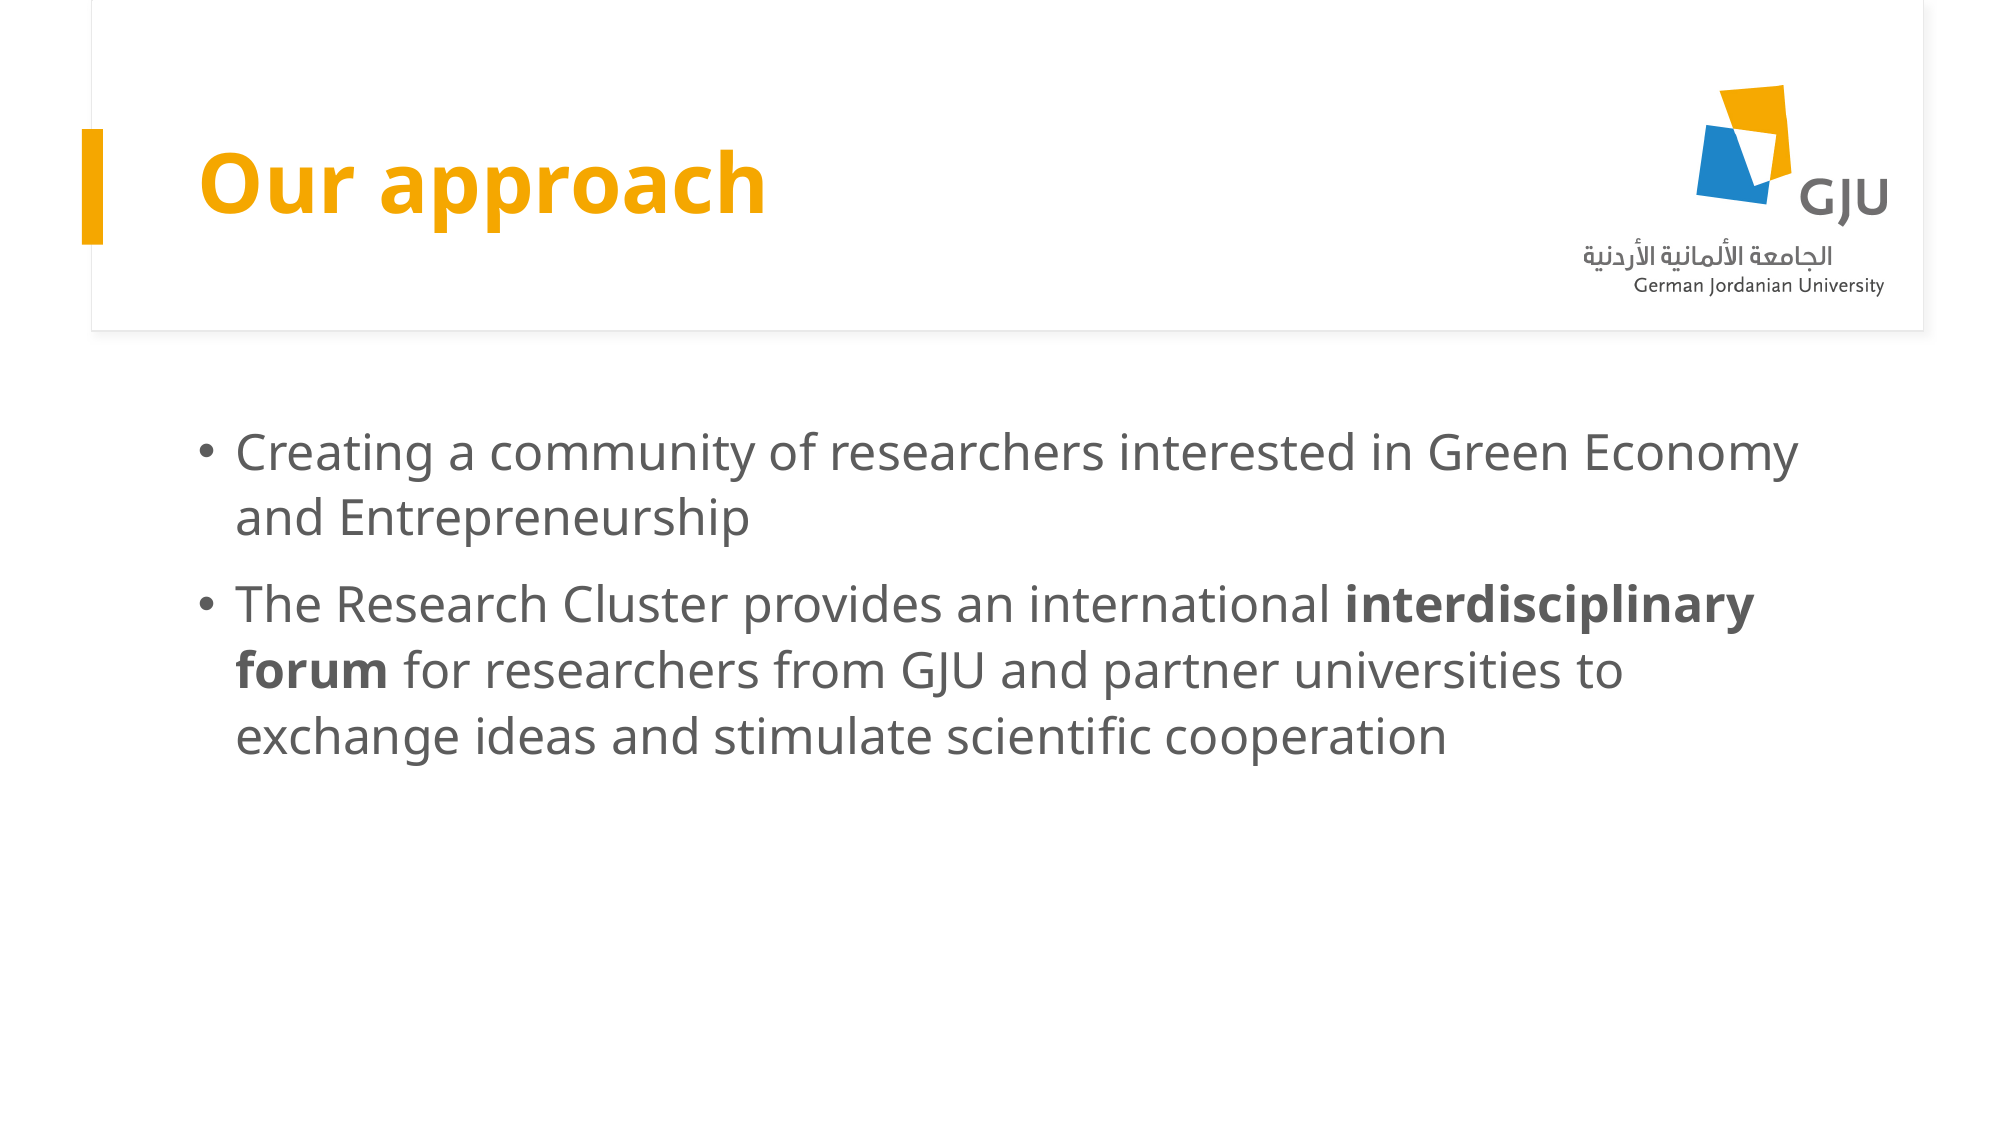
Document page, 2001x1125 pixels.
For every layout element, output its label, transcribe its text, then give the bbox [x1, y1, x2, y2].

list Creating a community of researchers interested in Green Economy and Entrepreneurship The Research Cluster provides an international interdisciplinary forum for researchers from GJU and partner universities to exchange ideas and stimulate scientific cooperation [183, 406, 1851, 1013]
title Our approach [183, 90, 1851, 284]
picture [1584, 85, 1887, 297]
